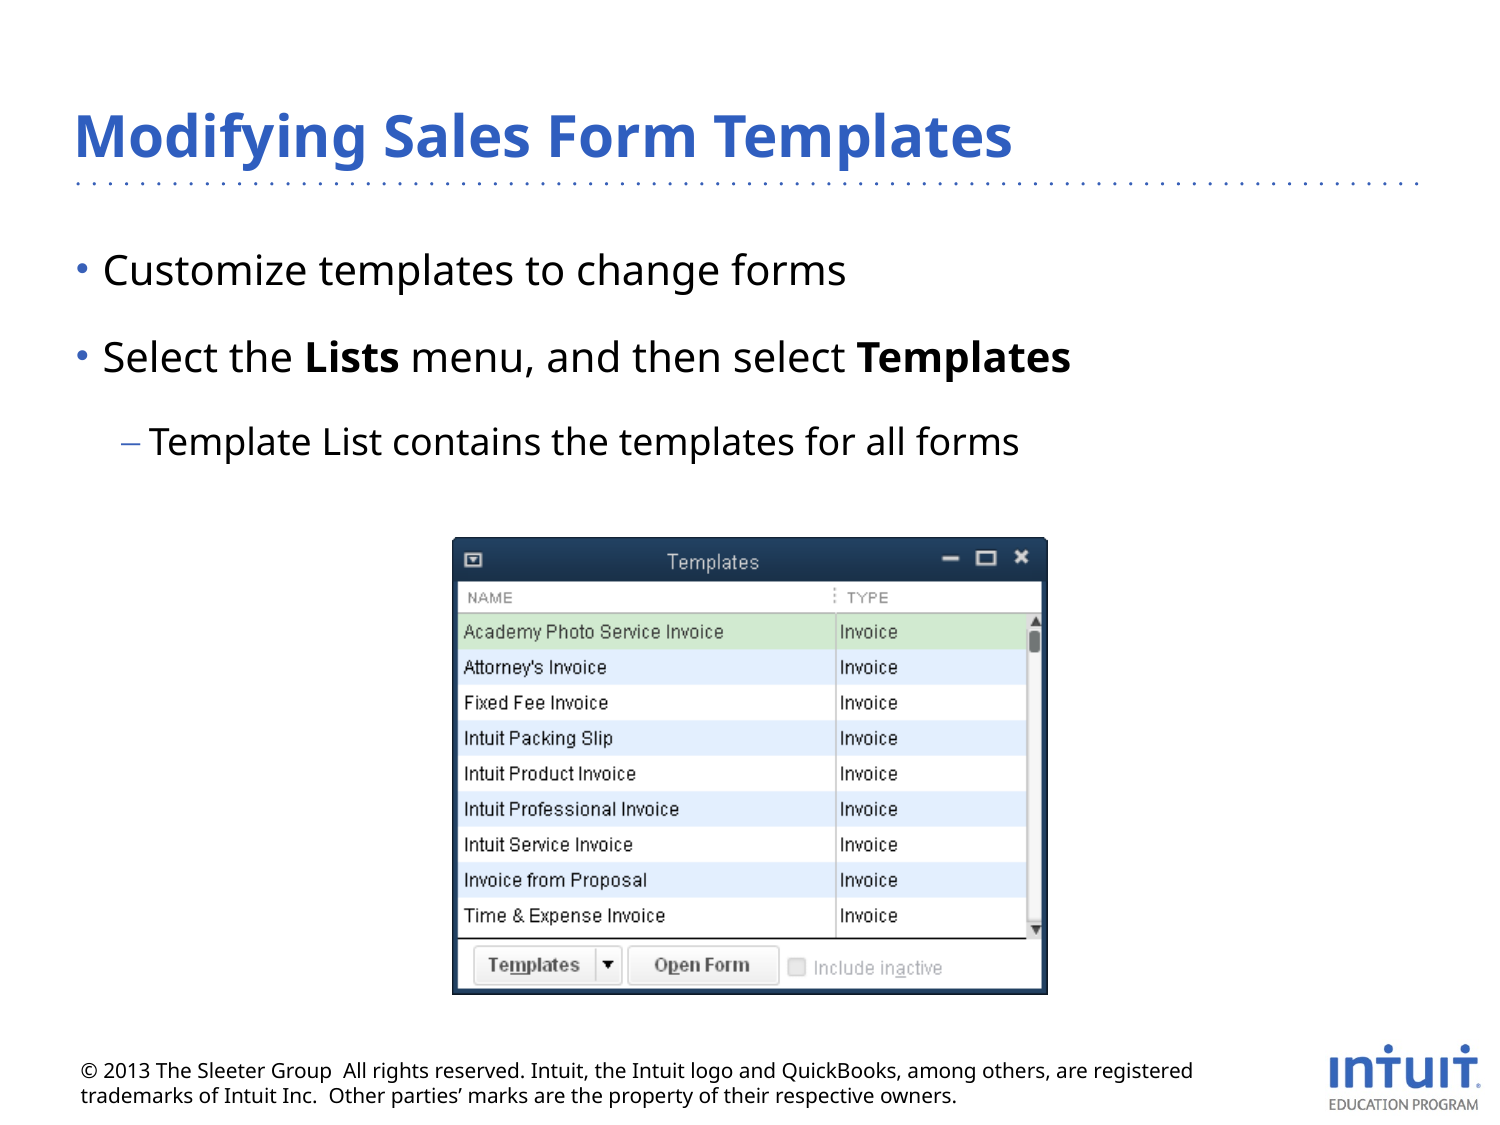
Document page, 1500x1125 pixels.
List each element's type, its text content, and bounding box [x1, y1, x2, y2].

picture [452, 537, 1048, 995]
list Customize templates to change forms Select the Lists menu, and then select Templates Template List contains the templates for all forms [75, 235, 1424, 1012]
picture [1325, 1039, 1485, 1116]
title Modifying Sales Form Templates [73, 62, 1424, 169]
